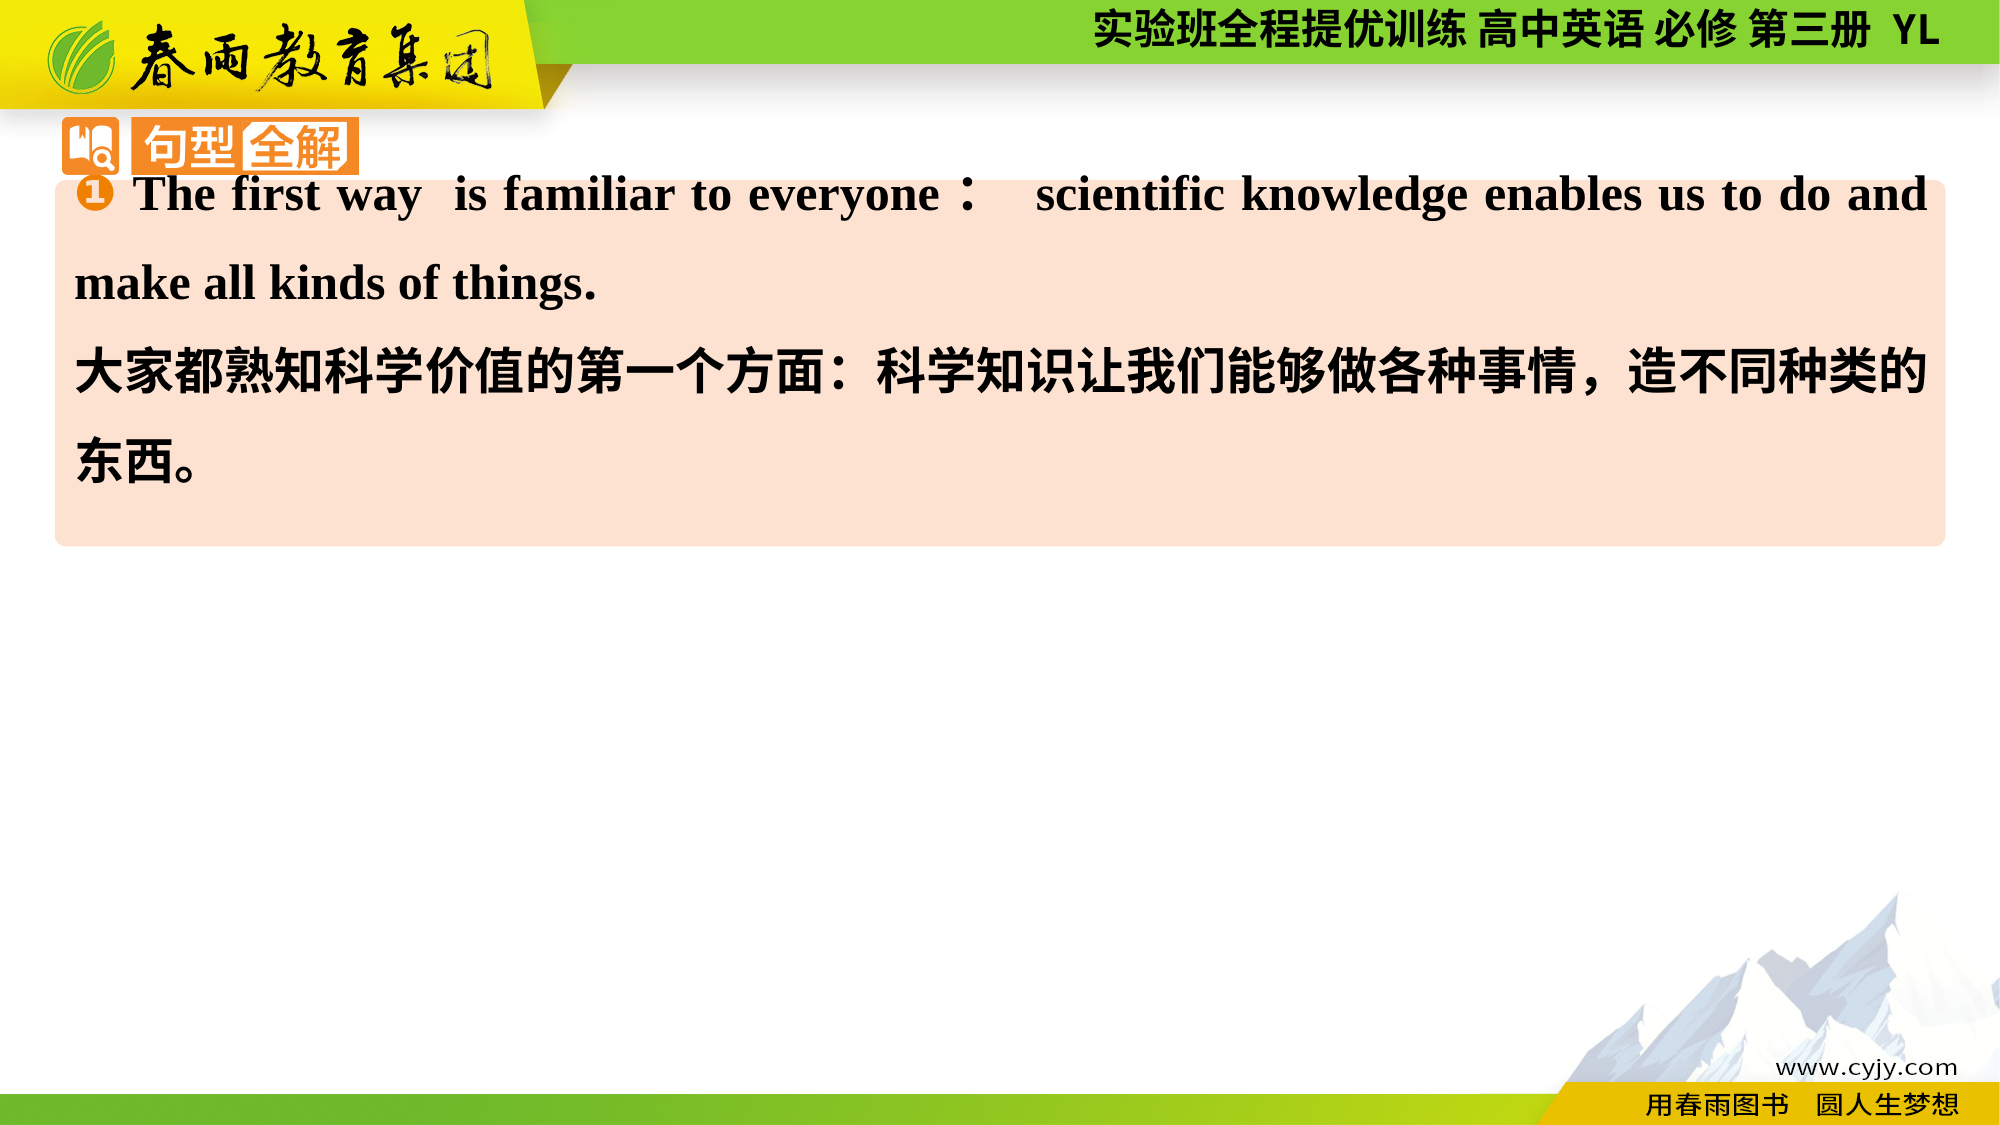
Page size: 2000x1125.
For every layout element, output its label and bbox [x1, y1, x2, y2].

text_box [54, 179, 1946, 547]
picture [0, 0, 2000, 1125]
